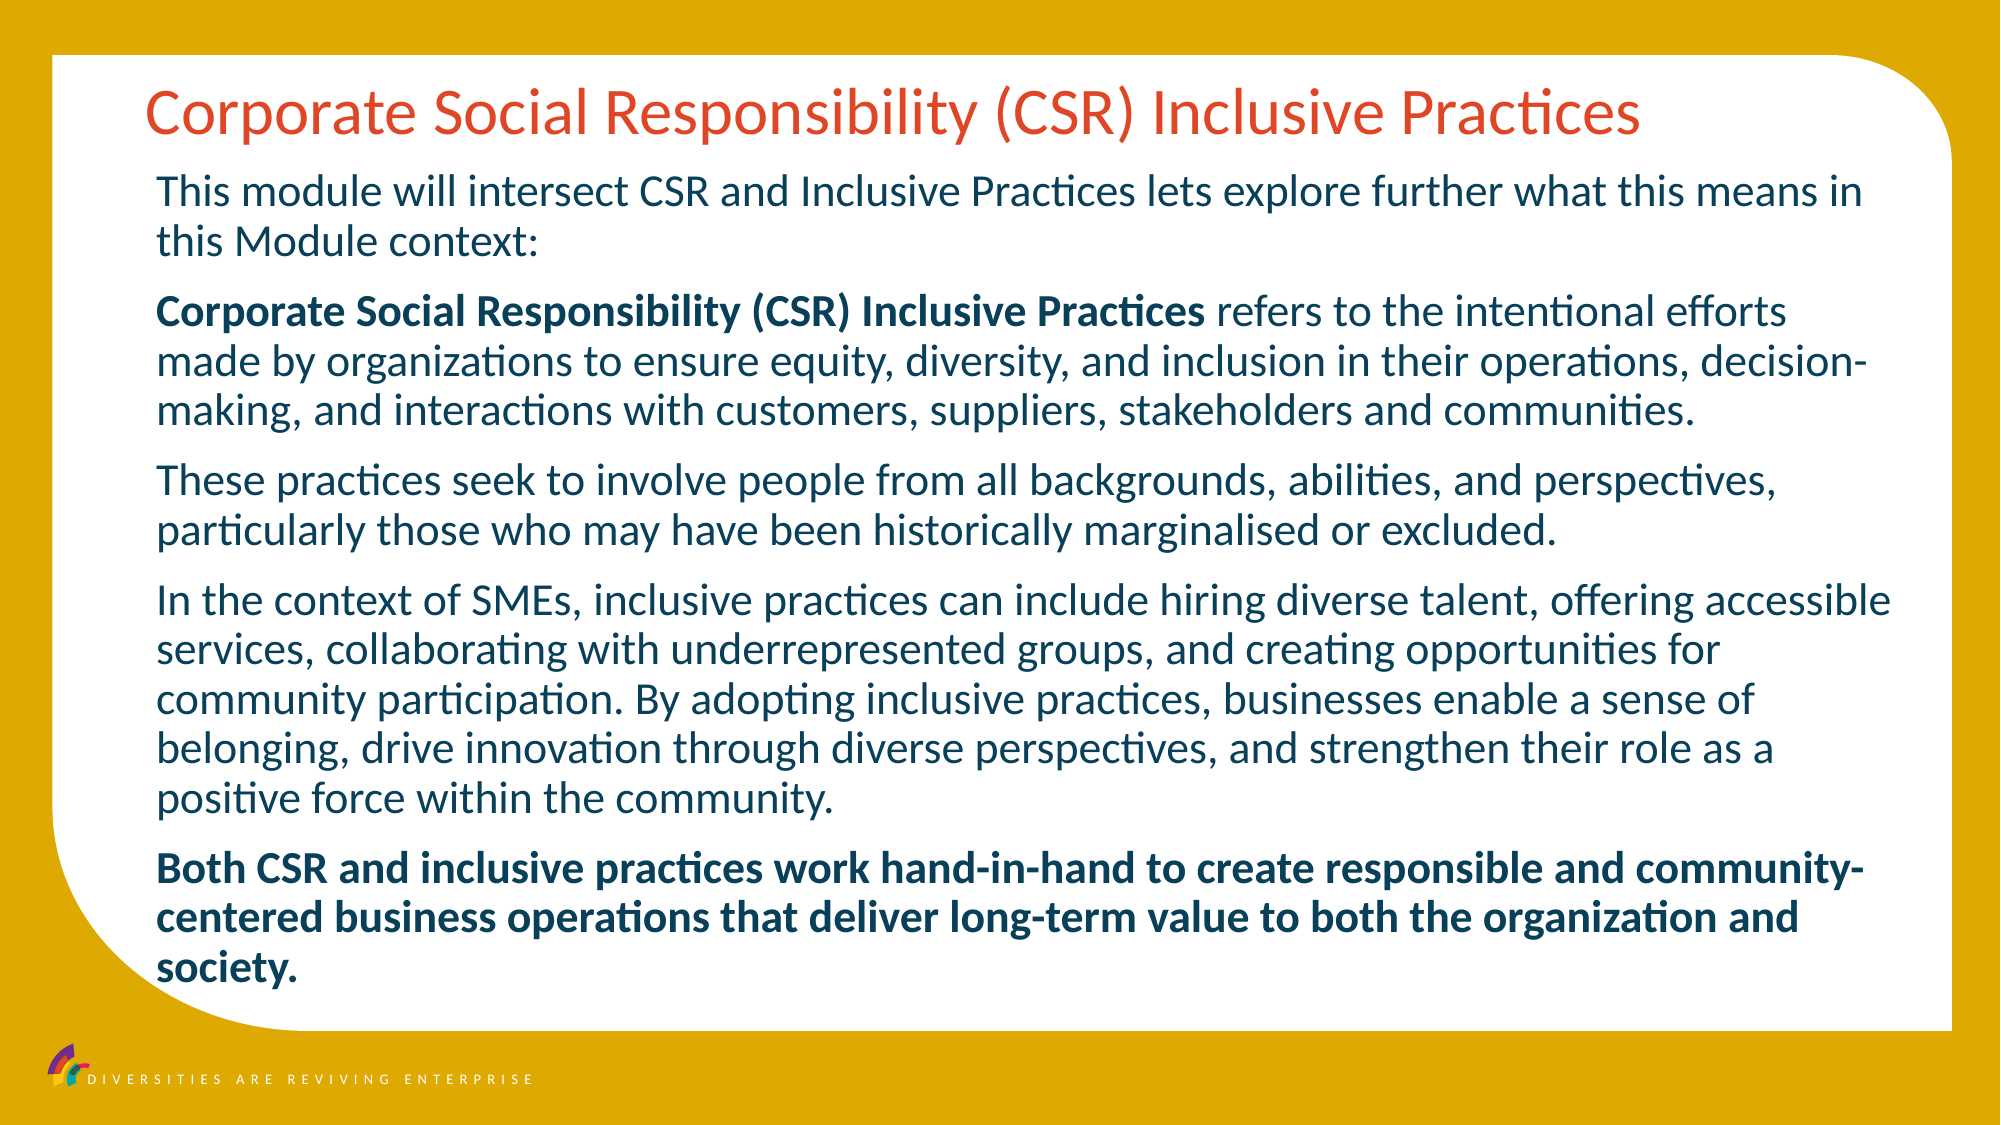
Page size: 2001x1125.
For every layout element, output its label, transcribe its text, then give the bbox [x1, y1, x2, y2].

list This module will intersect CSR and Inclusive Practices lets explore further what this means in this Module context: Corporate Social Responsibility (CSR) Inclusive Practices refers to the intentional efforts made by organizations to ensure equity, diversity, and inclusion in their operations, decision-making, and interactions with customers, suppliers, stakeholders and communities. These practices seek to involve people from all backgrounds, abilities, and perspectives, particularly those who may have been historically marginalised or excluded. In the context of SMEs, inclusive practices can include hiring diverse talent, offering accessible services, collaborating with underrepresented groups, and creating opportunities for community participation. By adopting inclusive practices, businesses enable a sense of belonging, drive innovation through diverse perspectives, and strengthen their role as a positive force within the community. Both CSR and inclusive practices work hand-in-hand to create responsible and community-centered business operations that deliver long-term value to both the organization and society. [141, 159, 1911, 792]
list Corporate Social Responsibility (CSR) Inclusive Practices [130, 69, 1869, 201]
